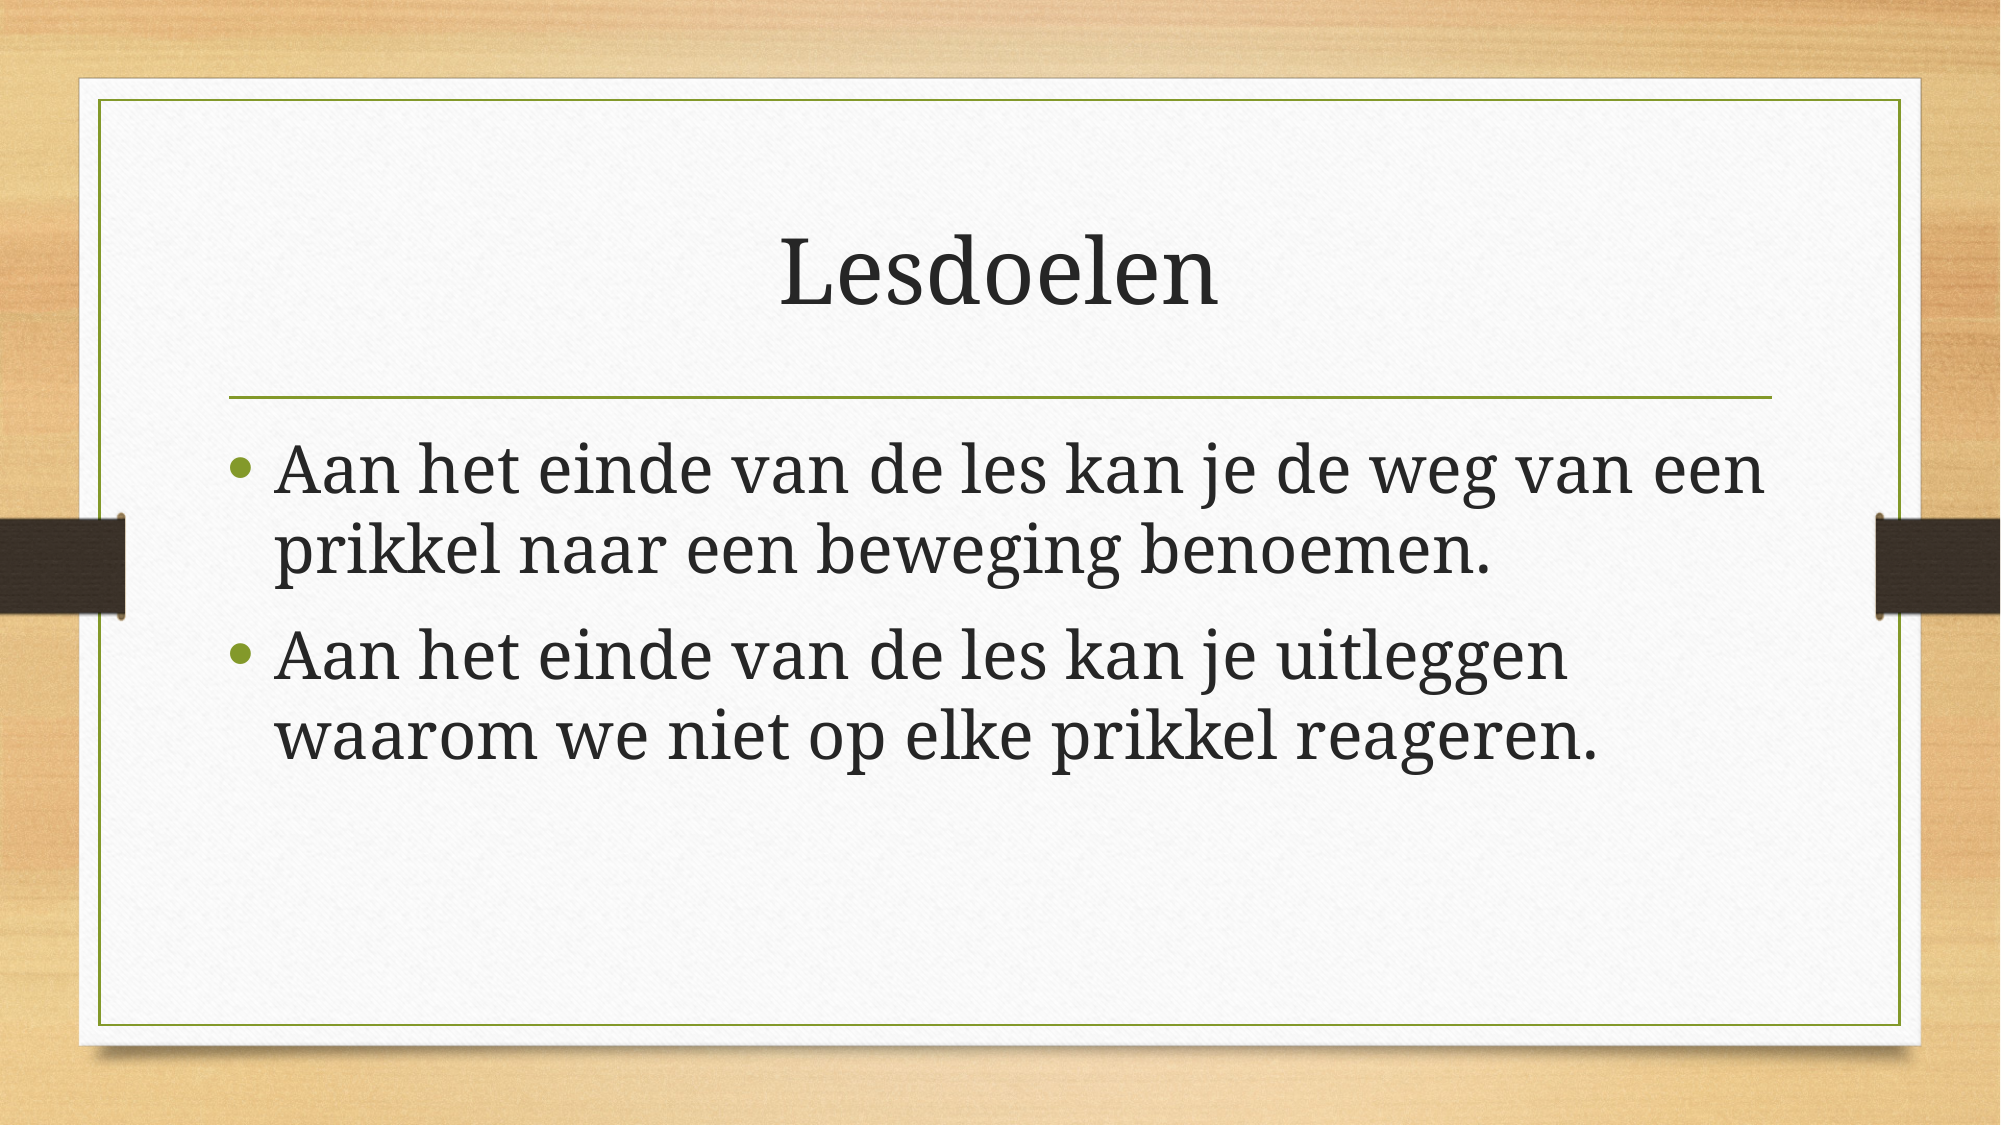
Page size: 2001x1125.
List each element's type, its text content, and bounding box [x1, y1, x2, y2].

picture [0, 0, 2001, 1125]
list Aan het einde van de les kan je de weg van een prikkel naar een beweging benoemen. Aan het einde van de les kan je uitleggen waarom we niet op elke prikkel reageren. [212, 419, 1788, 964]
title Lesdoelen [212, 161, 1788, 375]
